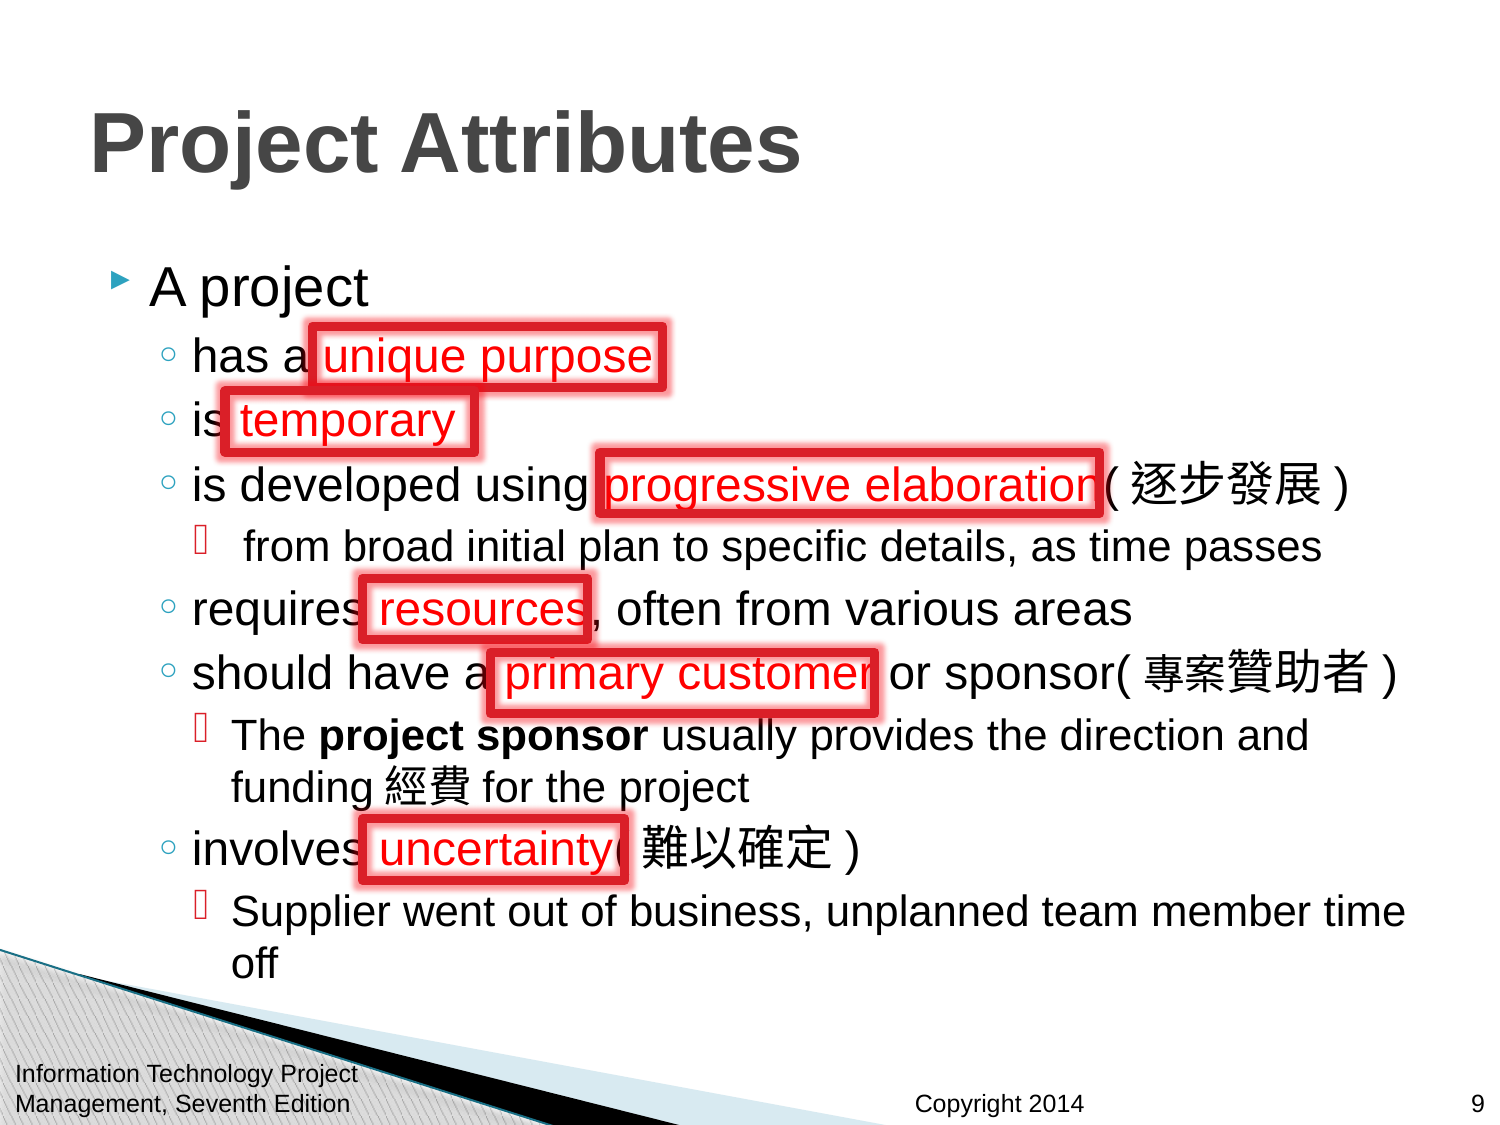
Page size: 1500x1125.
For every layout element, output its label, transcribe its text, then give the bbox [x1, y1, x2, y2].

text_box [486, 648, 879, 718]
list A project has a unique purpose is temporary is developed using progressive elaboration(逐步發展) from broad initial plan to specific details, as time passes requires resources, often from various areas should have a primary customer or sponsor(專案贊助者) The project sponsor usually provides the direction and funding經費for the project involves uncertainty(難以確定) Supplier went out of business, unplanned team member time off [74, 242, 1426, 986]
title Project Attributes [75, 45, 1425, 233]
text_box [595, 448, 1104, 518]
text_box [220, 386, 479, 457]
footer Information Technology Project Management, Seventh Edition [0, 1065, 425, 1125]
text_box [308, 322, 667, 392]
text_box [358, 574, 592, 644]
text_box [358, 814, 629, 885]
text_box Information Technology Project Management, Seventh Edition [308, 382, 483, 392]
slide_number 9 [1408, 1065, 1500, 1125]
